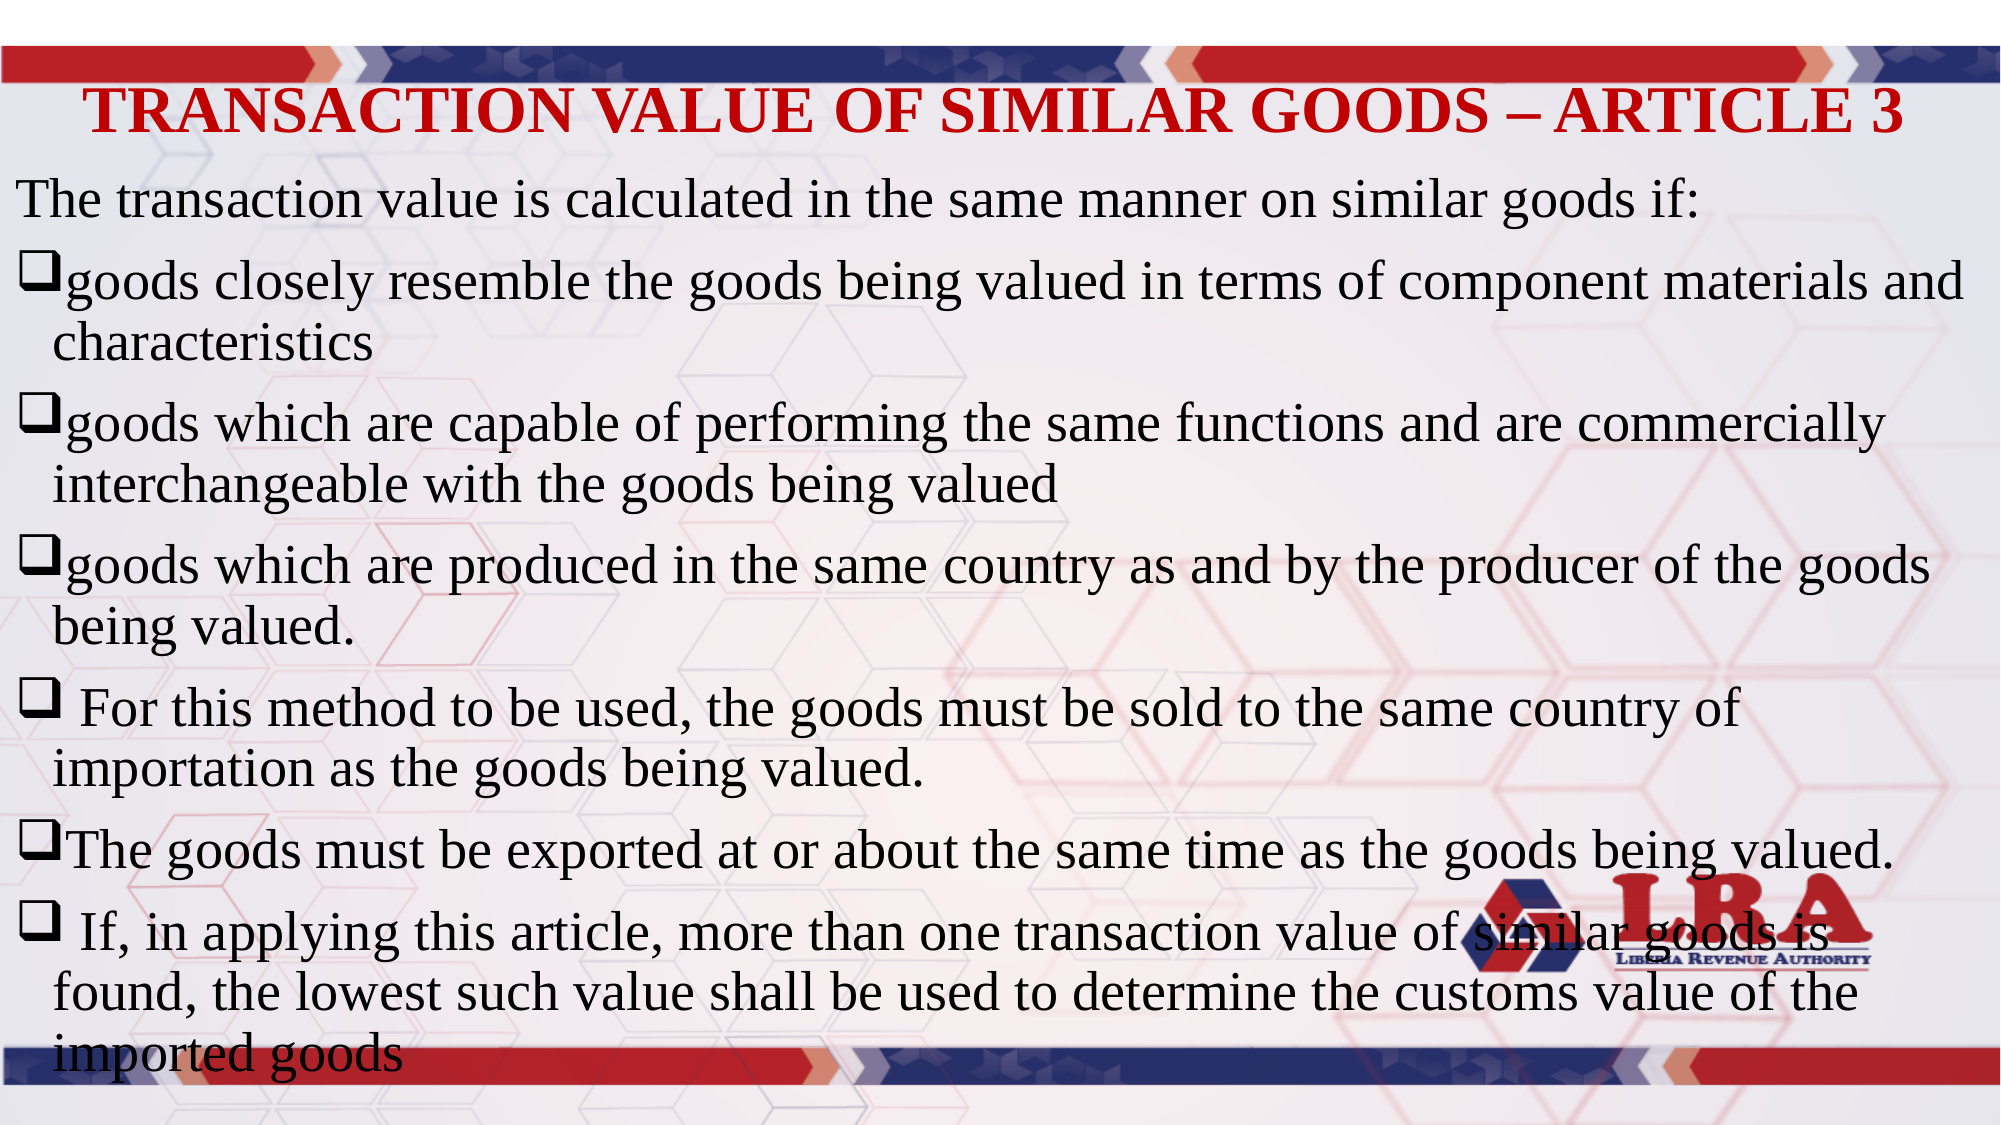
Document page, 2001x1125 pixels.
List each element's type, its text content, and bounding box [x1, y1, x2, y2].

list The transaction value is calculated in the same manner on similar goods if: goods closely resemble the goods being valued in terms of component materials and characteristics goods which are capable of performing the same functions and are commercially interchangeable with the goods being valued goods which are produced in the same country as and by the producer of the goods being valued. For this method to be used, the goods must be sold to the same country of importation as the goods being valued. The goods must be exported at or about the same time as the goods being valued. If, in applying this article, more than one transaction value of similar goods is found, the lowest such value shall be used to determine the customs value of the imported goods [0, 161, 2000, 1074]
title TRANSACTION VALUE OF SIMILAR GOODS – ARTICLE 3 [19, 59, 1970, 161]
picture [0, 0, 2001, 1125]
